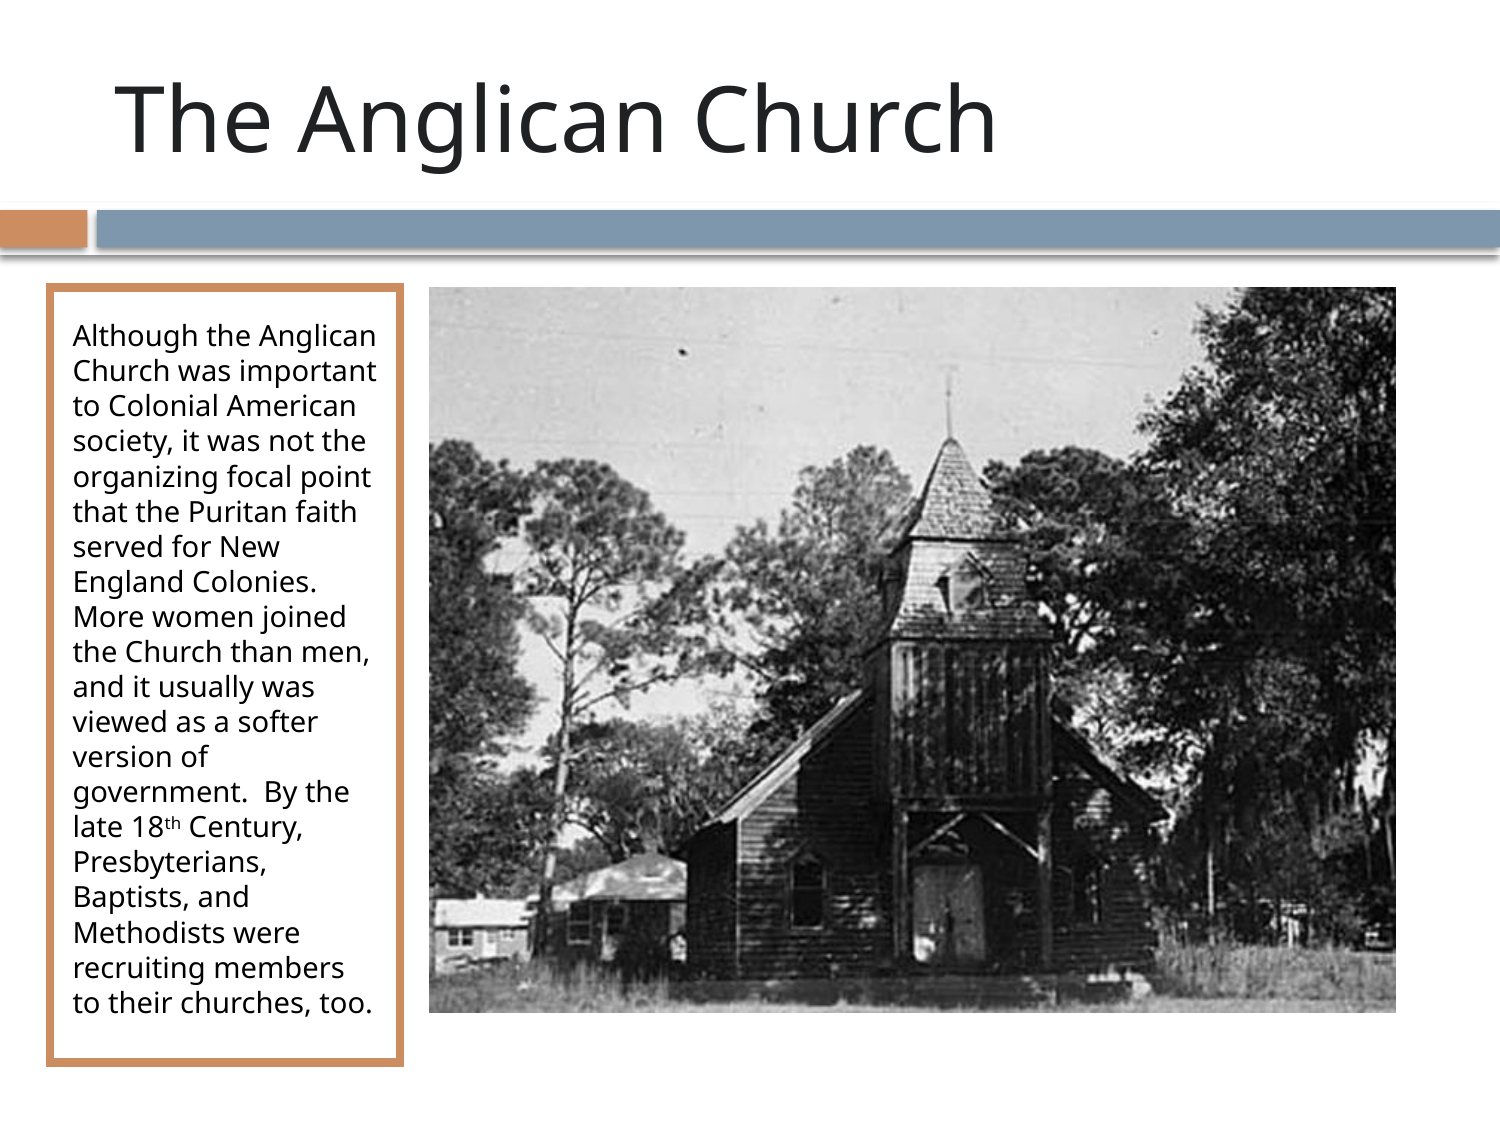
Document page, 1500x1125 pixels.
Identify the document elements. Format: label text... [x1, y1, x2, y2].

title The Anglican Church [99, 44, 1425, 188]
list Although the Anglican Church was important to Colonial American society, it was not the organizing focal point that the Puritan faith served for New England Colonies. More women joined the Church than men, and it usually was viewed as a softer version of government. By the late 18th Century, Presbyterians, Baptists, and Methodists were recruiting members to their churches, too. [46, 283, 404, 1067]
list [429, 287, 1396, 1013]
